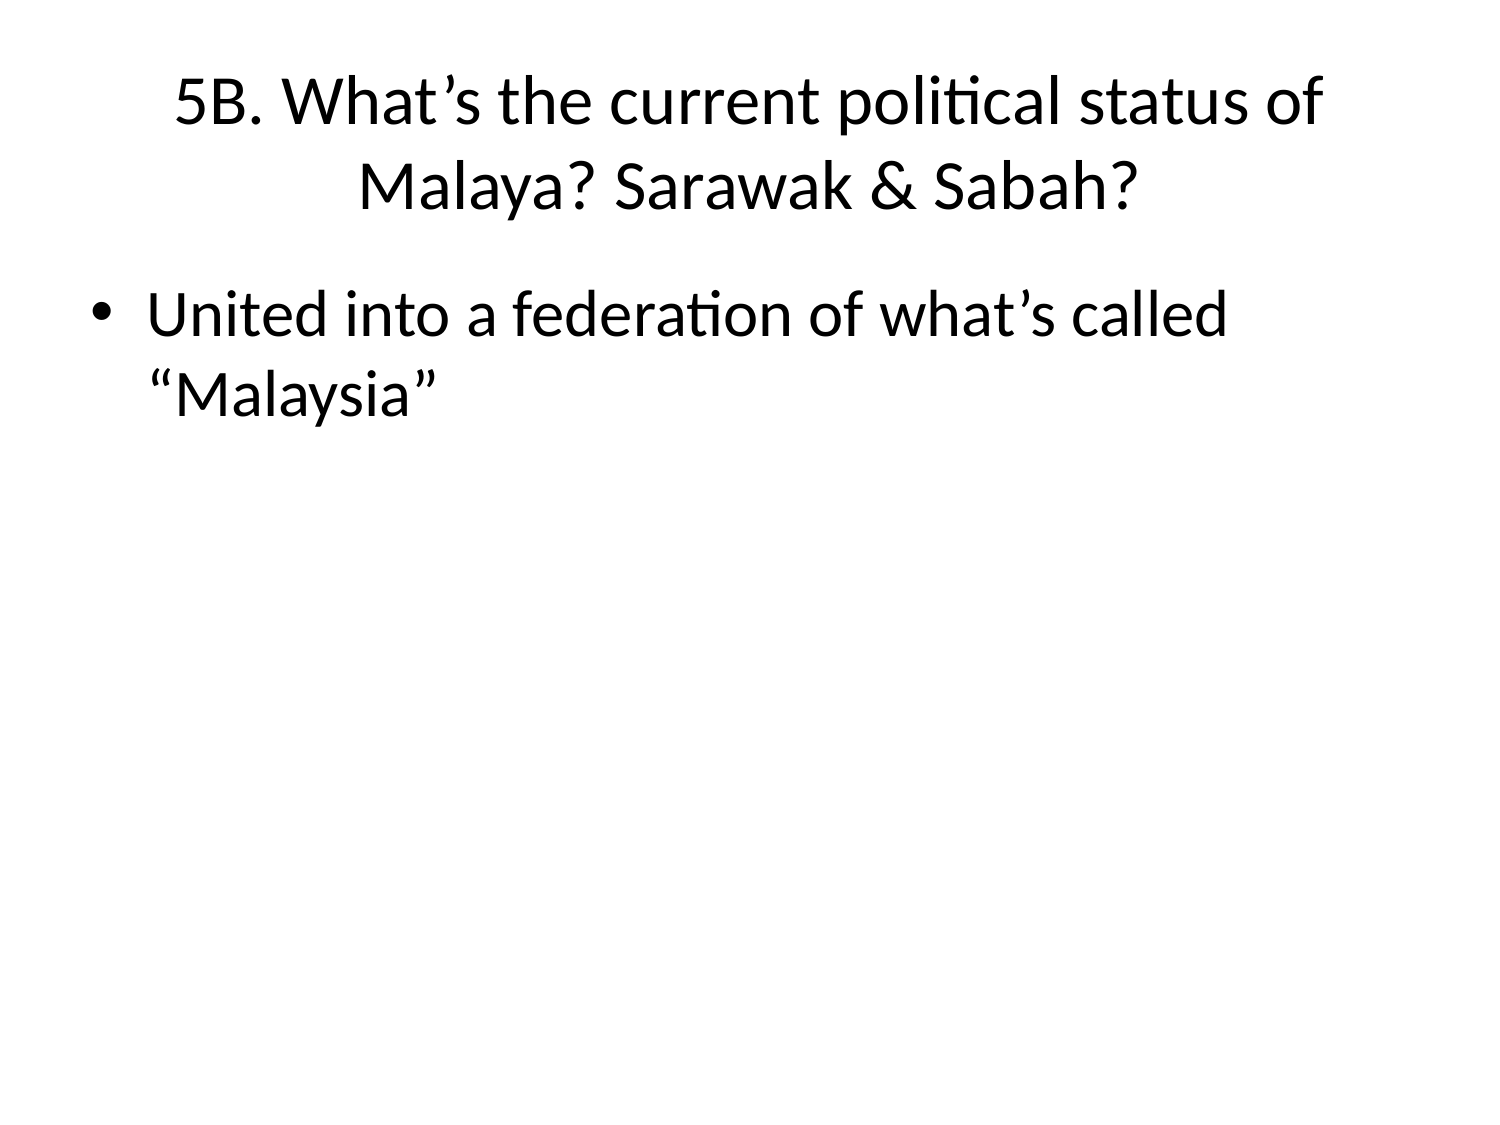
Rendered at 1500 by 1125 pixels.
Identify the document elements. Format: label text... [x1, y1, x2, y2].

title 5B. What’s the current political status of Malaya? Sarawak & Sabah? [75, 45, 1425, 233]
list United into a federation of what’s called “Malaysia” [75, 262, 1425, 1005]
